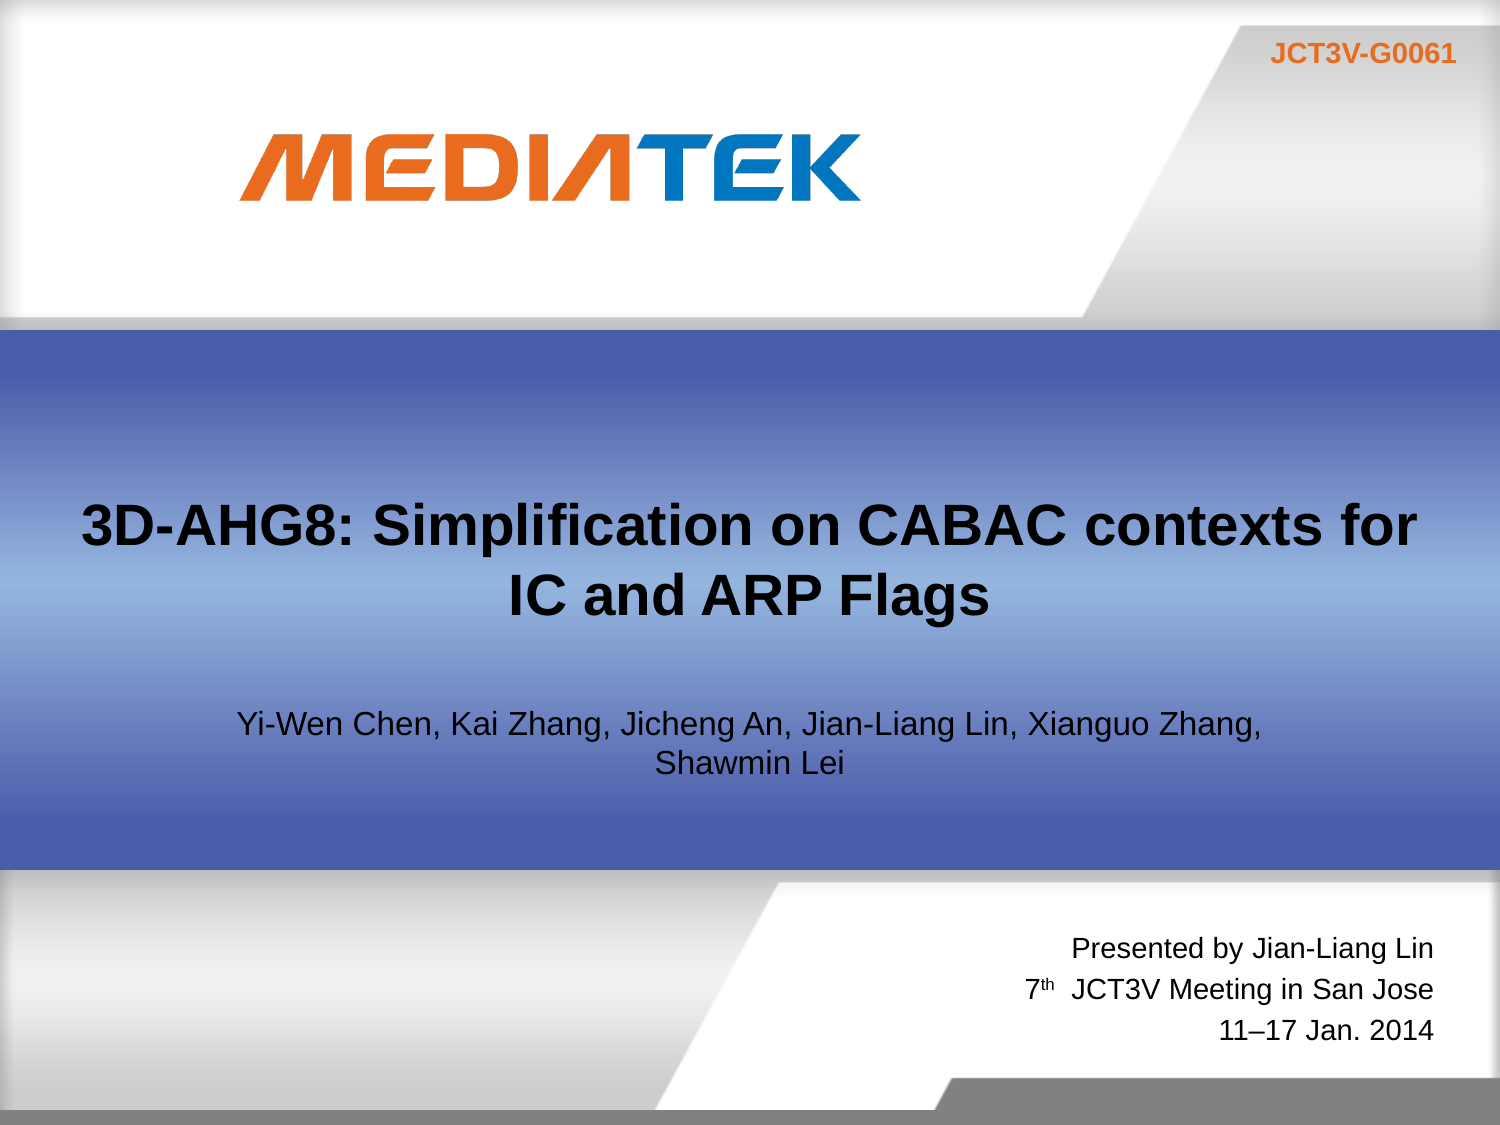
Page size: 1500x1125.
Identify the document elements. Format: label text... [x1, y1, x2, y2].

text_box Yi-Wen Chen, Kai Zhang, Jicheng An, Jian-Liang Lin, Xianguo Zhang, Shawmin Lei [162, 694, 1338, 789]
title 3D-AHG8: Simplification on CABAC contexts for IC and ARP Flags [50, 438, 1450, 676]
picture [0, 0, 1500, 1125]
text_box Presented by Jian-Liang Lin 7th JCT3V Meeting in San Jose 11–17 Jan. 2014 [787, 922, 1450, 1054]
